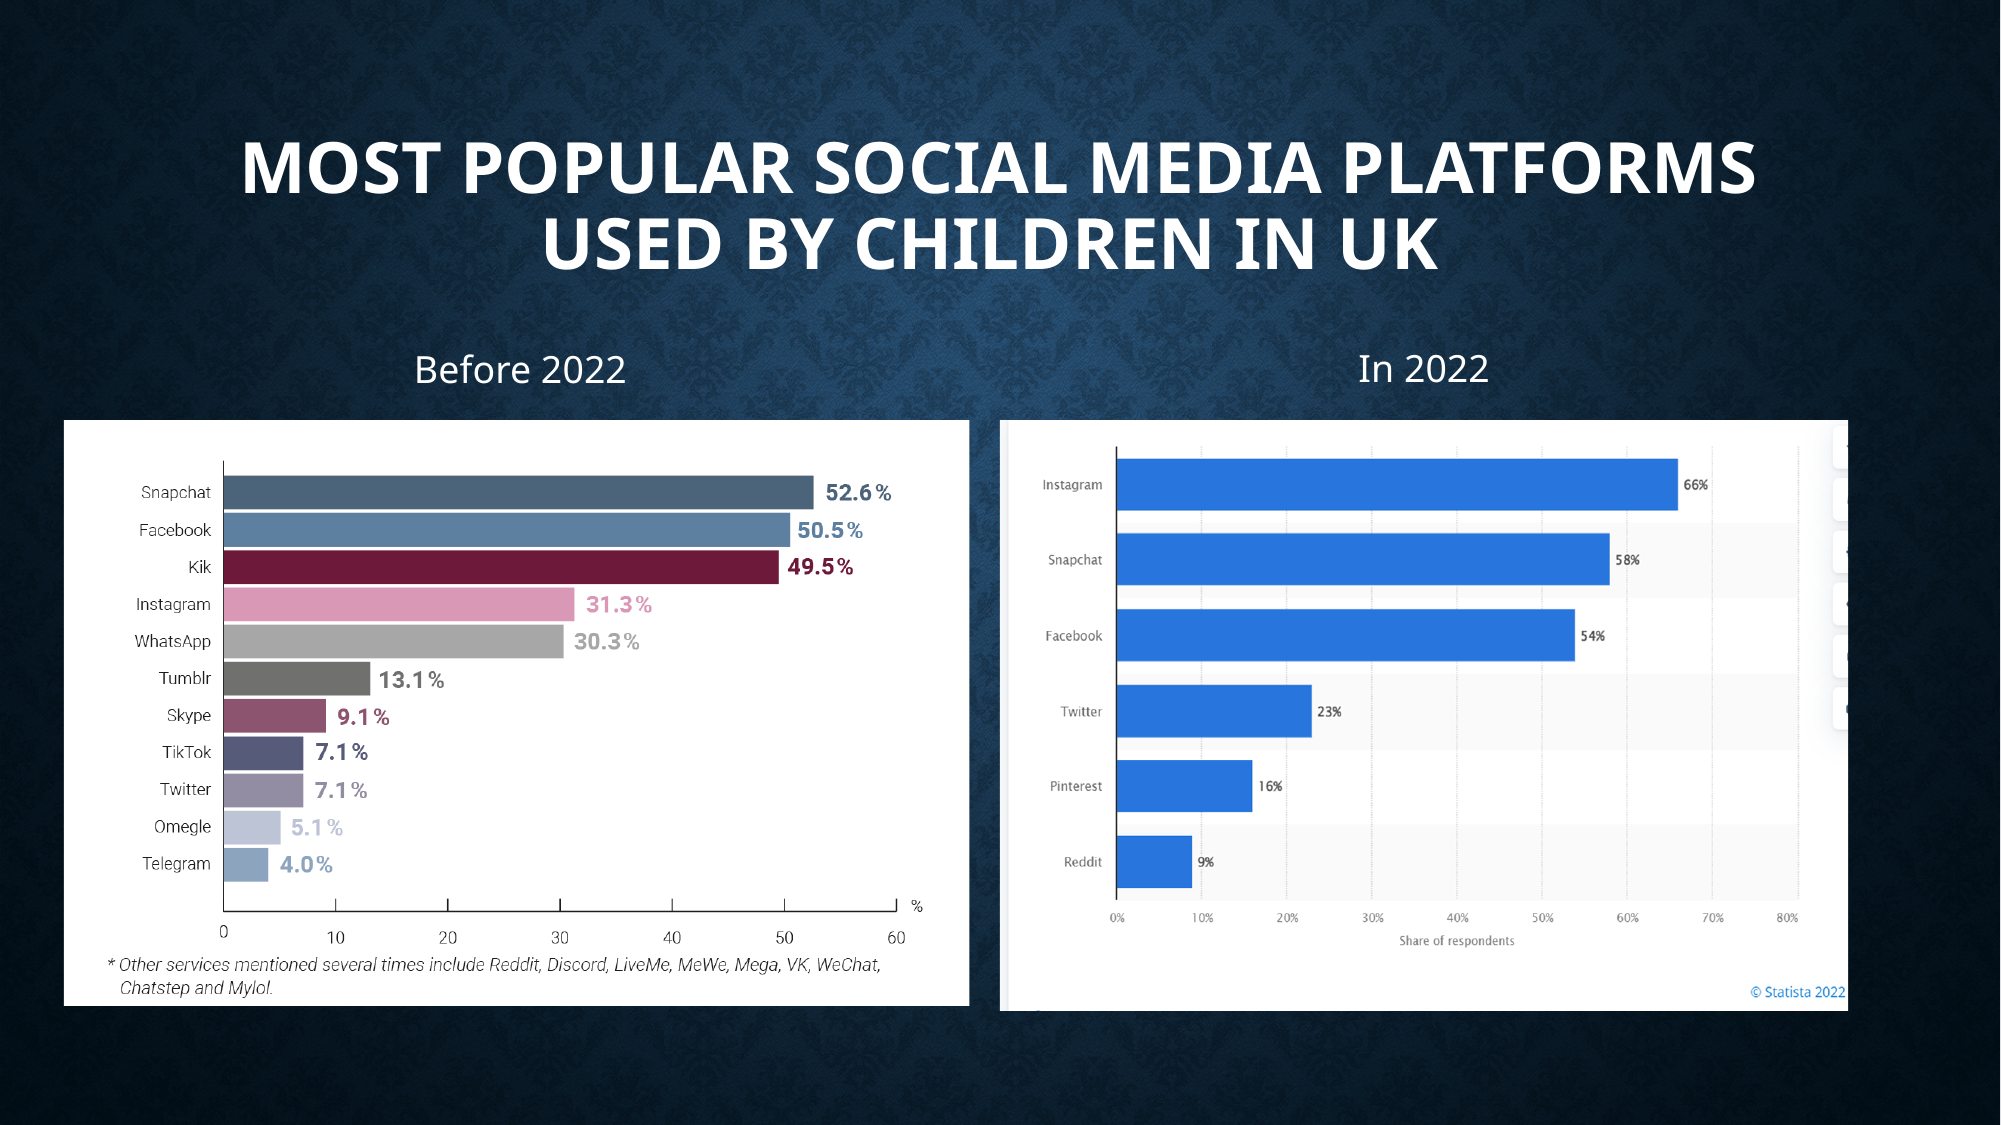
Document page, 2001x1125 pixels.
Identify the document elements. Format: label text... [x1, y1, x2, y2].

title Most Popular social media platforms used by children in UK [149, 99, 1849, 318]
text_box Before 2022 [71, 338, 970, 399]
text_box In 2022 [999, 337, 1849, 398]
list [63, 420, 970, 1006]
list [999, 420, 1849, 1012]
